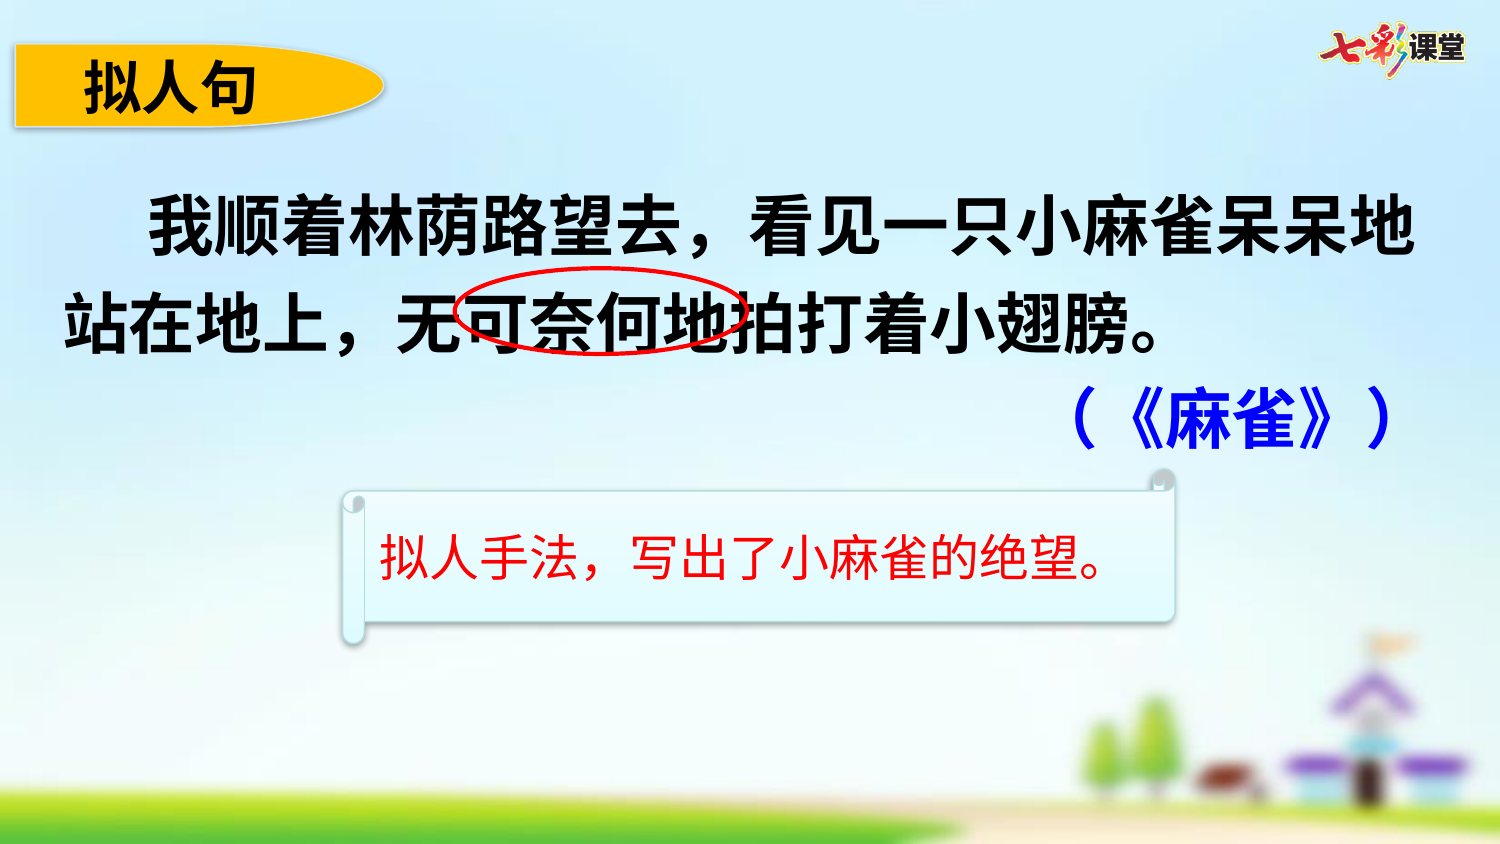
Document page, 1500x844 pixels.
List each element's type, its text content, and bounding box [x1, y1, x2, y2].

picture [0, 0, 1500, 844]
text_box 我顺着林荫路望去，看见一只小麻雀呆呆地站在地上，无可奈何地拍打着小翅膀。 （《麻雀》） [47, 150, 1447, 465]
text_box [0, 43, 385, 128]
text_box [452, 266, 750, 357]
text_box 拟人手法，写出了小麻雀的绝望。 [341, 468, 1176, 645]
